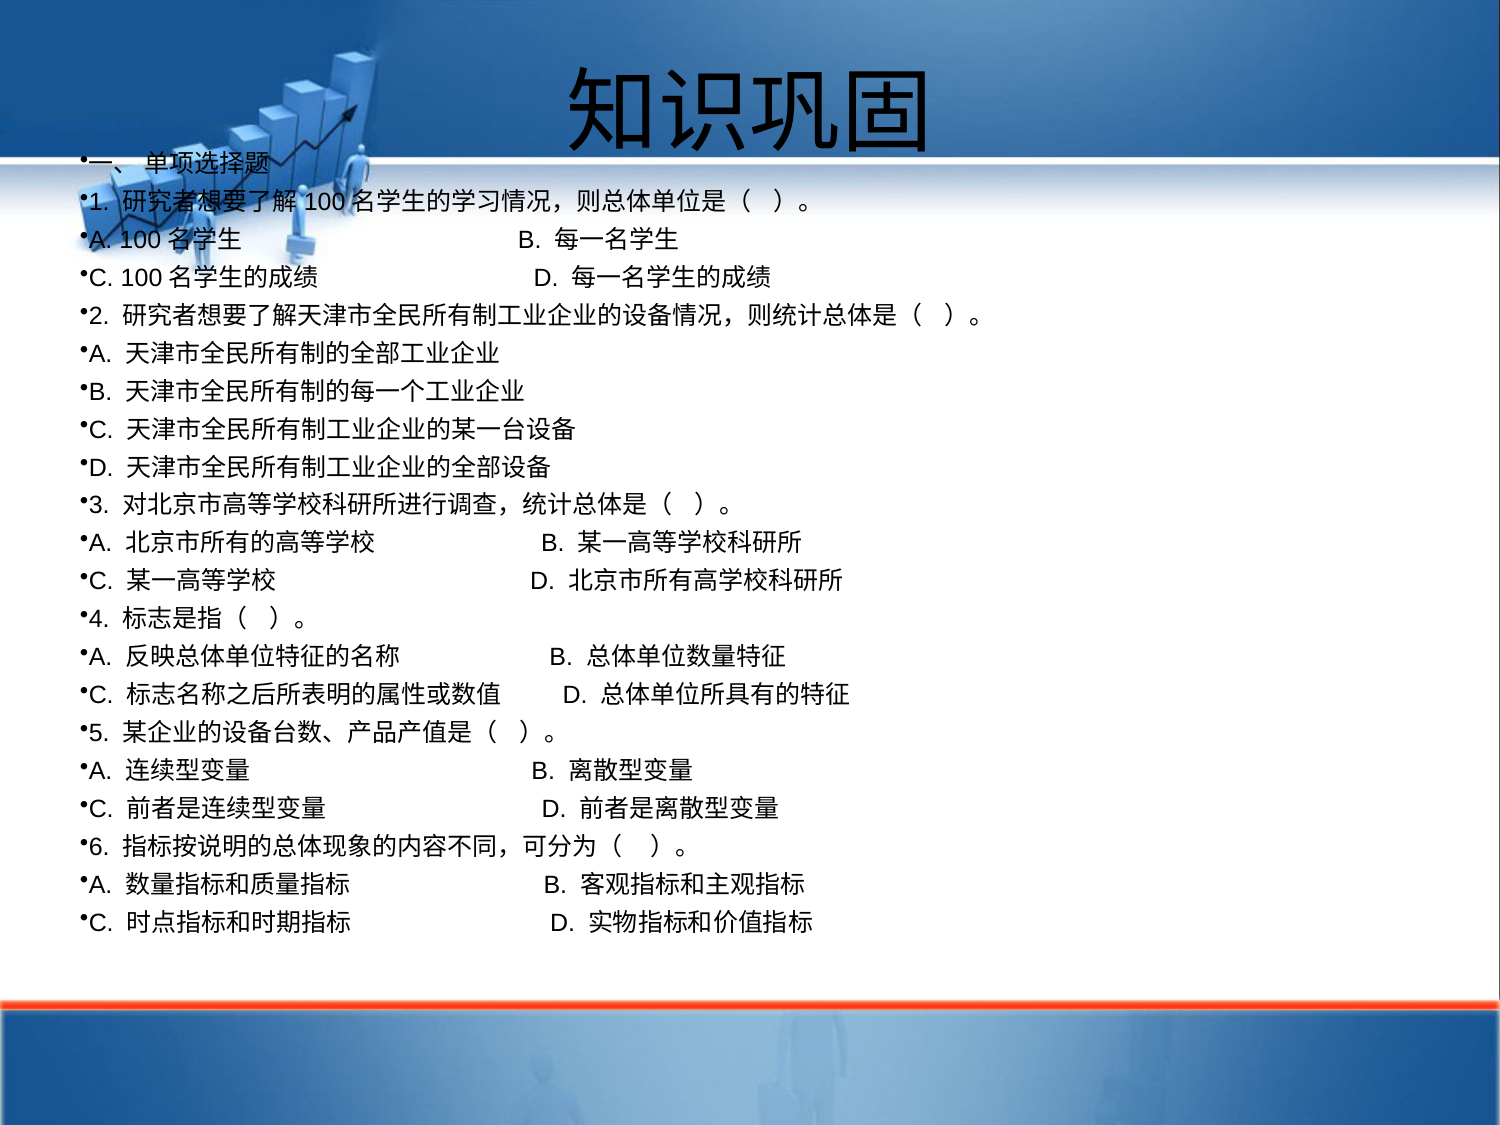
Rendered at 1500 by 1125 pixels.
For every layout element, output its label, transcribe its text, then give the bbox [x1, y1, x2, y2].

picture [0, 0, 1500, 1125]
list 一、 单项选择题 1. 研究者想要了解100名学生的学习情况，则总体单位是（ ）。 A. 100名学生 B. 每一名学生 C. 100名学生的成绩 D. 每一名学生的成绩 2. 研究者想要了解天津市全民所有制工业企业的设备情况，则统计总体是（ ）。 A. 天津市全民所有制的全部工业企业 B. 天津市全民所有制的每一个工业企业 C. 天津市全民所有制工业企业的某一台设备 D. 天津市全民所有制工业企业的全部设备 3. 对北京市高等学校科研所进行调查，统计总体是（ ）。 A. 北京市所有的高等学校 B. 某一高等学校科研所 C. 某一高等学校 D. 北京市所有高学校科研所 4. 标志是指（ ）。 A. 反映总体单位特征的名称 B. 总体单位数量特征 C. 标志名称之后所表明的属性或数值 D. 总体单位所具有的特征 5. 某企业的设备台数、产品产值是（ ）。 A. 连续型变量 B. 离散型变量 C. 前者是连续型变量 D. 前者是离散型变量 6. 指标按说明的总体现象的内容不同，可分为（ ）。 A. 数量指标和质量指标 B. 客观指标和主观指标 C. 时点指标和时期指标 D. 实物指标和价值指标 [64, 136, 1424, 894]
title 知识巩固 [74, 44, 1426, 233]
